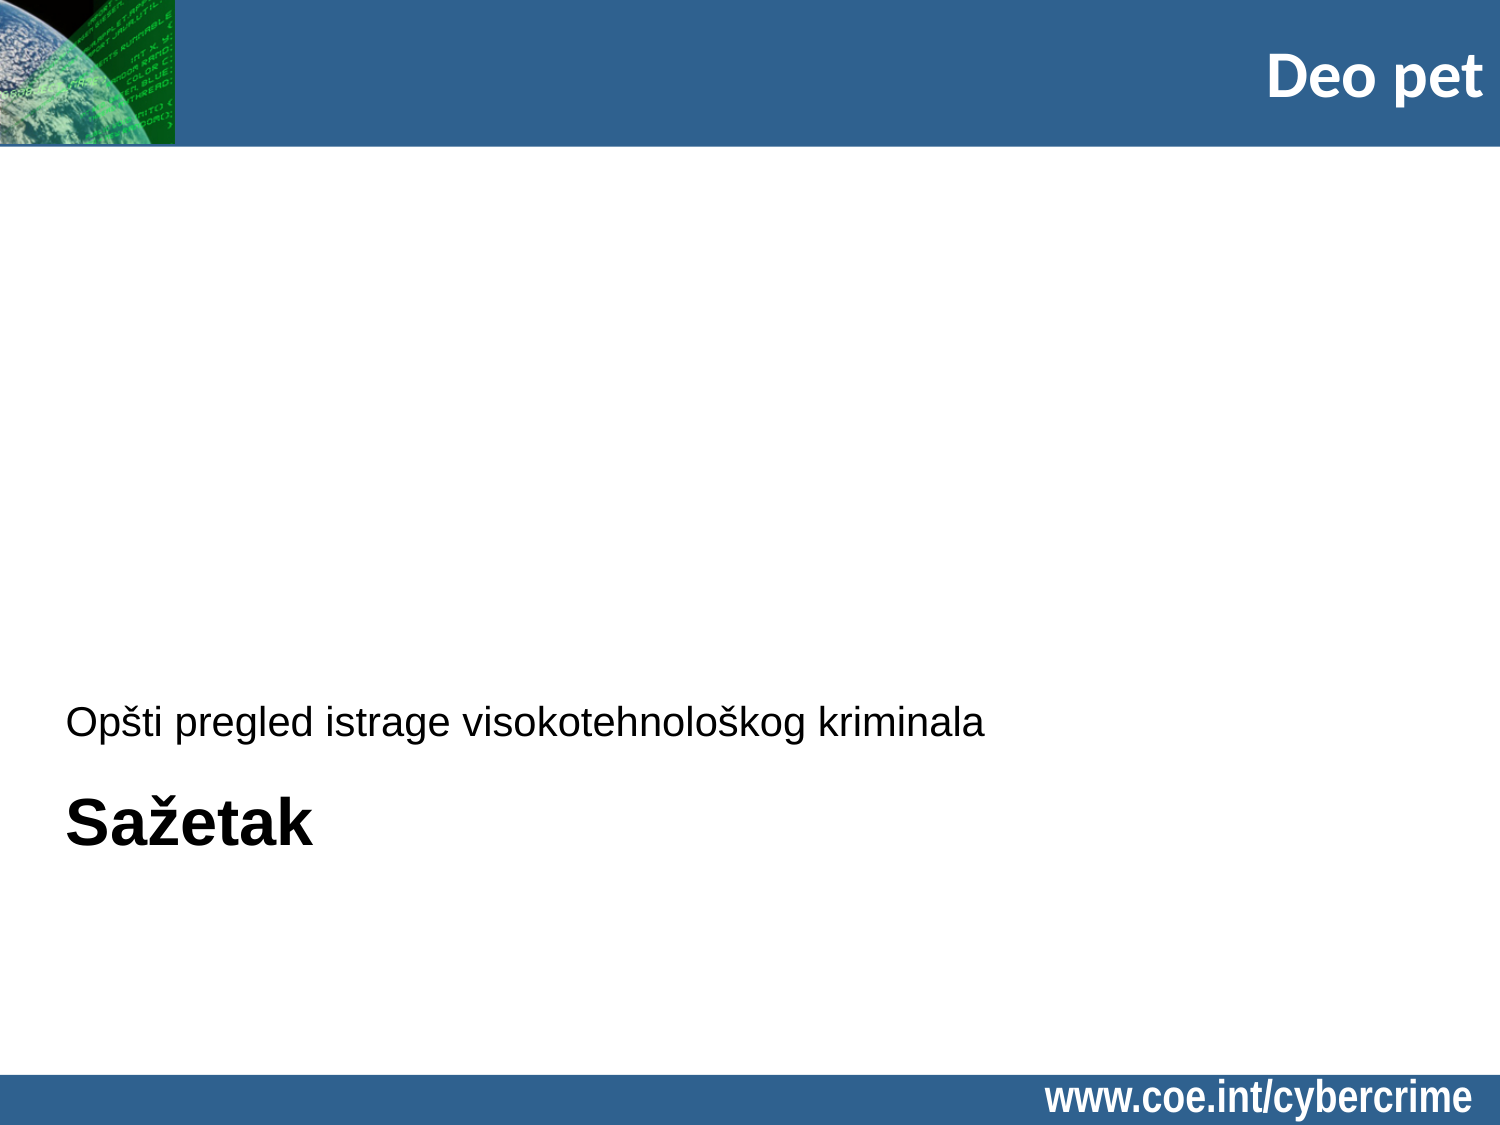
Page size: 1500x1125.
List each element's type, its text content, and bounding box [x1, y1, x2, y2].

text_box www.coe.int/cybercrime [1030, 1059, 1500, 1125]
text_box Opšti pregled istrage visokotehnološkog kriminala Sažetak [50, 686, 1450, 866]
text_box [0, 1073, 1030, 1125]
picture [0, 0, 175, 144]
text_box Deo pet [177, 0, 1500, 149]
